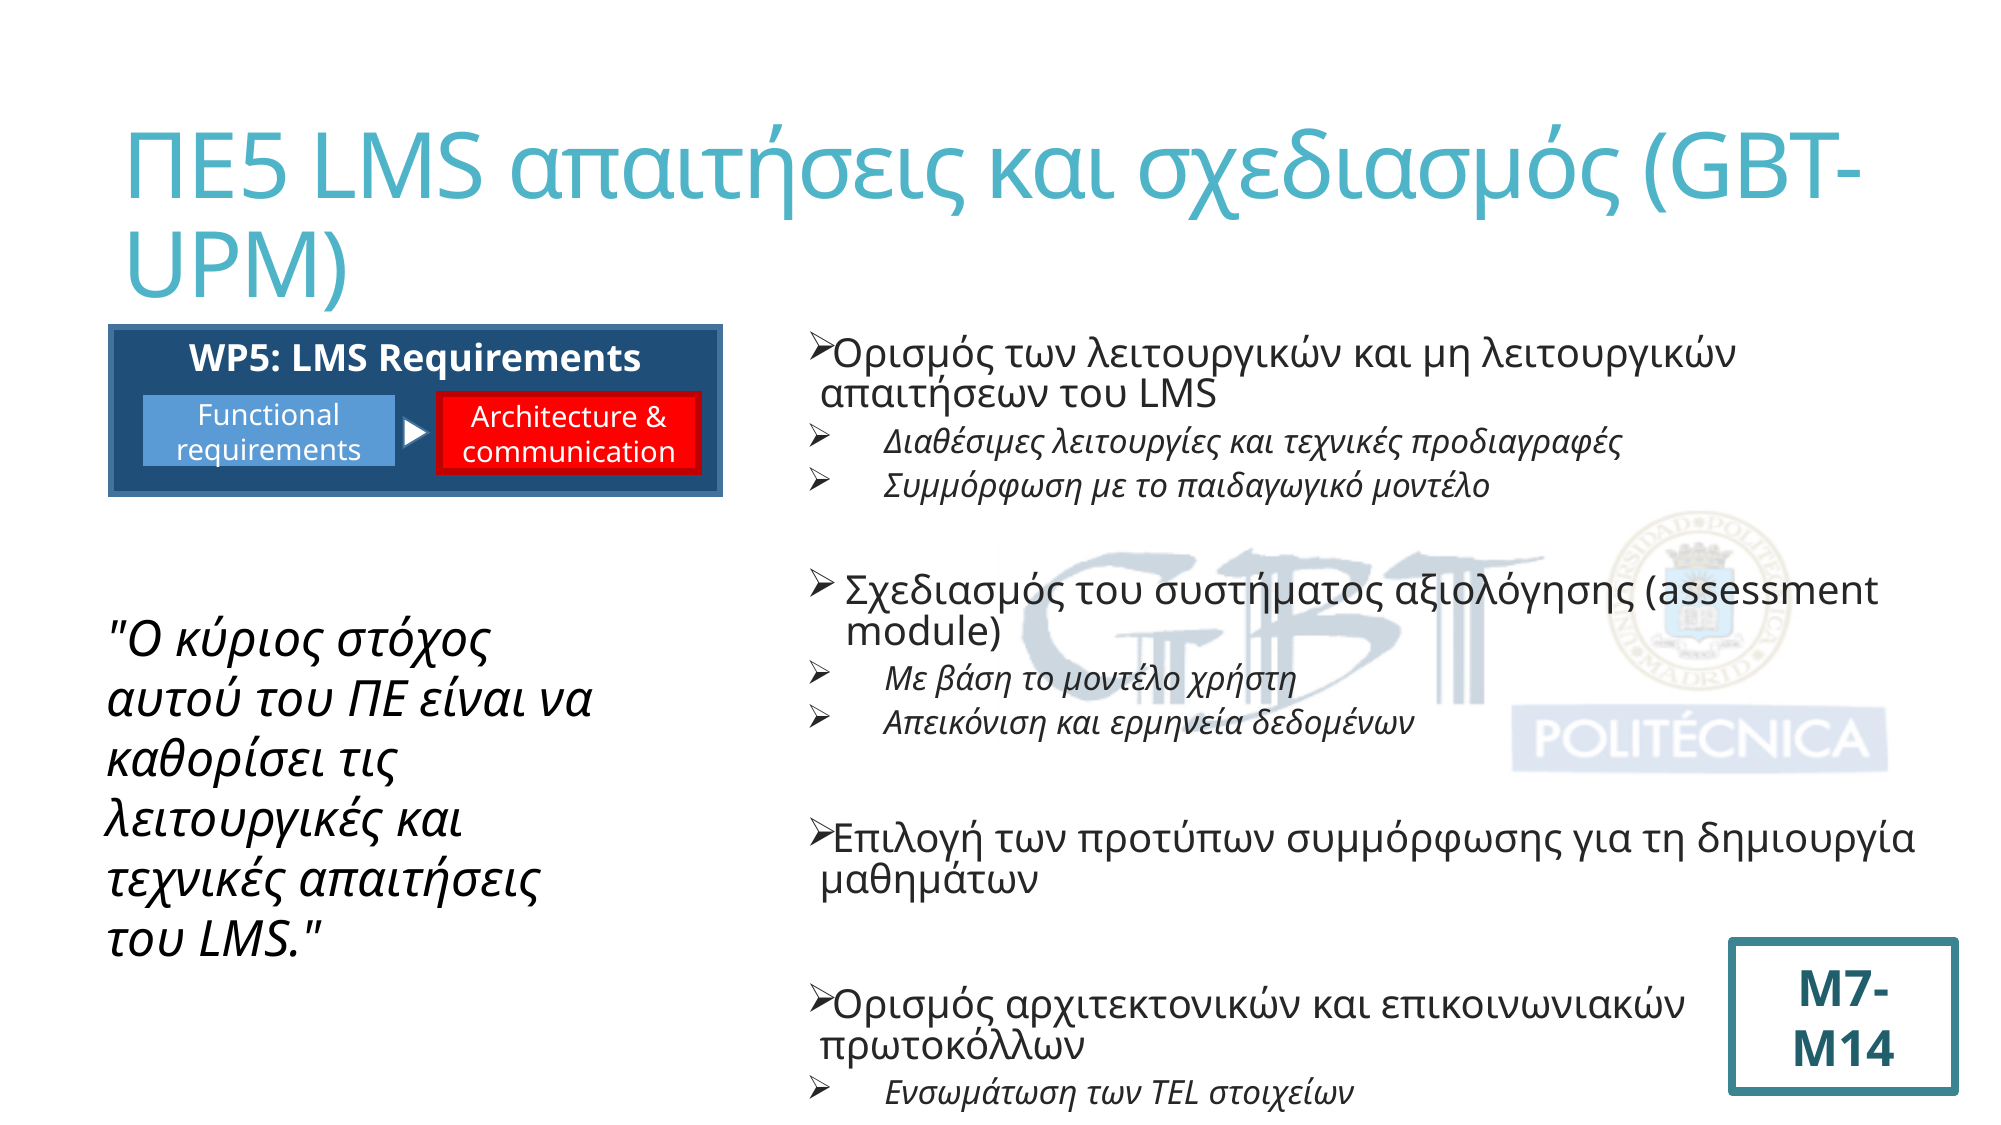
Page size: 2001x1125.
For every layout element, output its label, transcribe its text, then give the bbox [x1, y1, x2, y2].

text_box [991, 493, 1946, 841]
text_box "Ο κύριος στόχος αυτού του ΠΕ είναι να καθορίσει τις λειτουργικές και τεχνικές απαιτήσεις του LMS." [91, 598, 634, 974]
title ΠΕ5 LMS απαιτήσεις και σχεδιασμός (GBT-UPM) [107, 81, 1946, 354]
text_box M7-M14 [1731, 941, 1956, 1093]
list Ορισμός των λειτουργικών και μη λειτουργικών απαιτήσεων του LMS Διαθέσιμες λειτουργίες και τεχνικές προδιαγραφές Συμμόρφωση με το παιδαγωγικό μοντέλο Σχεδιασμός του συστήματος αξιολόγησης (assessment module) Με βάση το μοντέλο χρήστη Απεικόνιση και ερμηνεία δεδομένων Επιλογή των προτύπων συμμόρφωσης για τη δημιουργία μαθημάτων Ορισμός αρχιτεκτονικών και επικοινωνιακών πρωτοκόλλων Ενσωμάτωση των TEL στοιχείων [791, 326, 1955, 1125]
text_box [110, 326, 721, 494]
